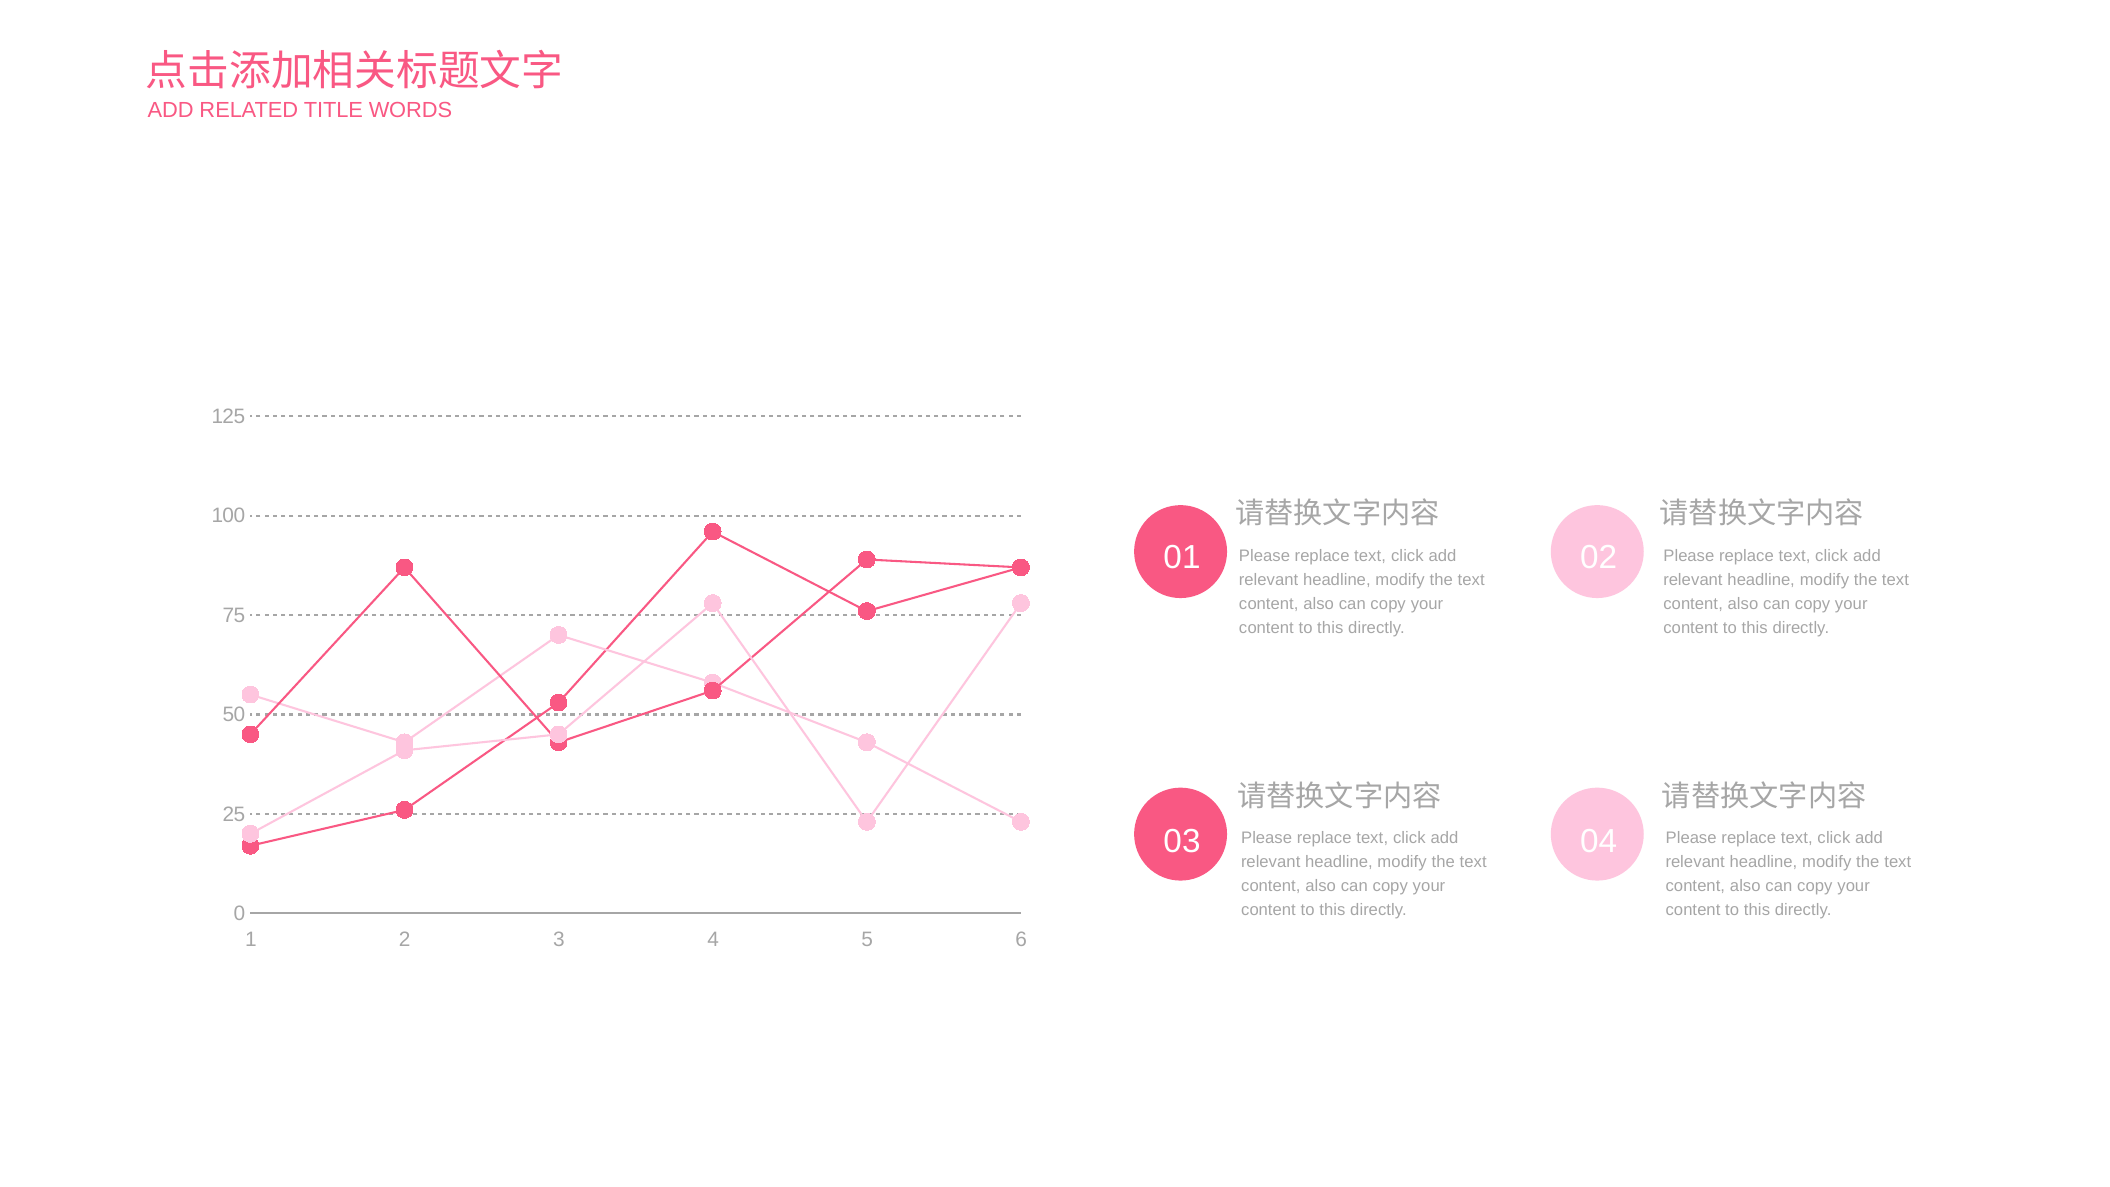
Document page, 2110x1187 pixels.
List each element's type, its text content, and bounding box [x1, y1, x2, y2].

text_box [1550, 487, 1912, 636]
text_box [1134, 770, 1490, 919]
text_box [1134, 487, 1488, 636]
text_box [1550, 770, 1915, 919]
text_box 点击添加相关标题文字 [145, 43, 564, 95]
chart [189, 384, 1040, 967]
text_box ADD RELATED TITLE WORDS [147, 96, 453, 123]
